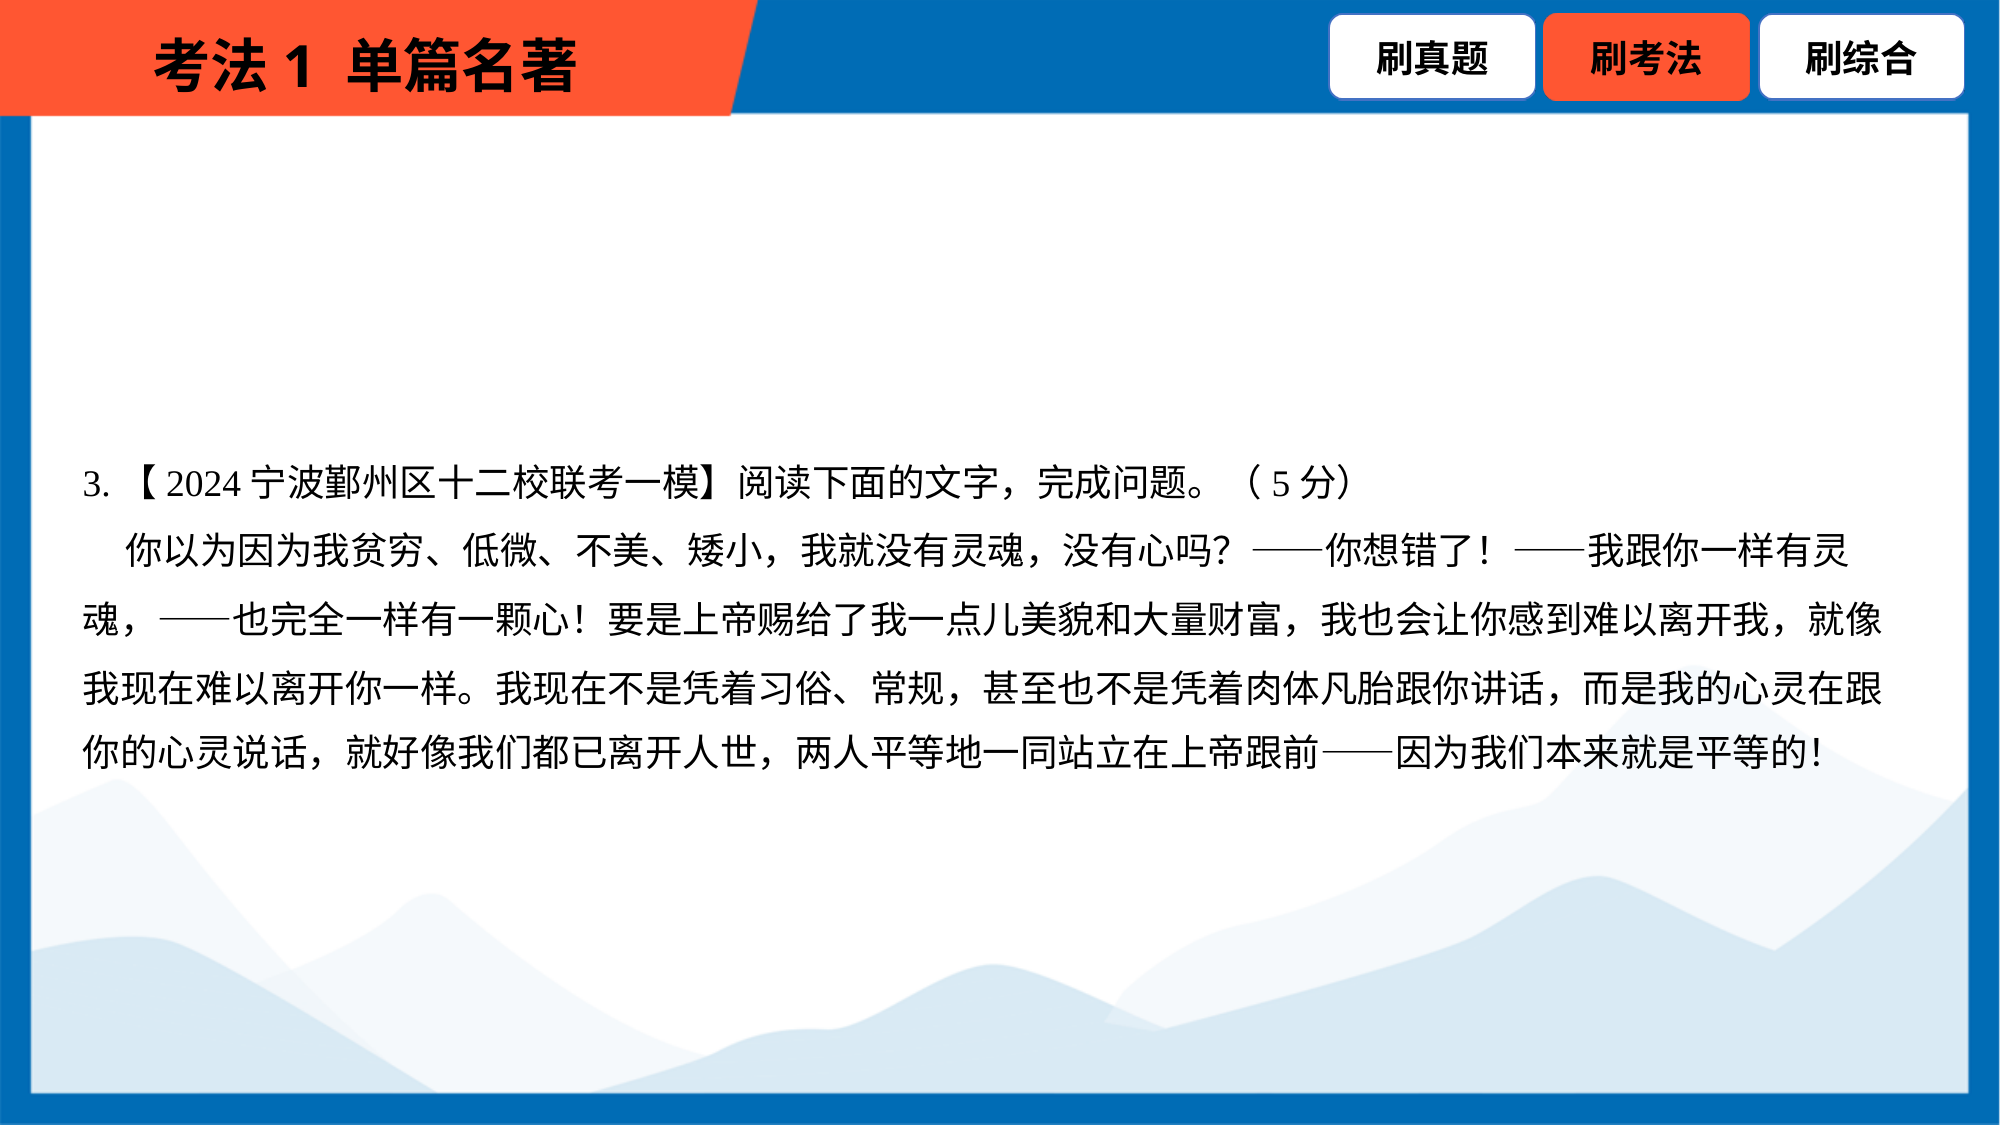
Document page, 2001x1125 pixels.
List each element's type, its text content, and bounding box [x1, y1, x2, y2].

text_box 3.【2024宁波鄞州区十二校联考一模】阅读下面的文字，完成问题。（5分） 你以为因为我贫穷、低微、不美、矮小，我就没有灵魂，没有心吗？——你想错了！——我跟你一样有灵 魂，——也完全一样有一颗心！要是上帝赐给了我一点儿美貌和大量财富，我也会让你感到难以离开我，就像 我现在难以离开你一样。我现在不是凭着习俗、常规，甚至也不是凭着肉体凡胎跟你讲话，而是我的心灵在跟 你的心灵说话，就好像我们都已离开人世，两人平等地一同站立在上帝跟前——因为我们本来就是平等的！ [82, 434, 1917, 768]
picture [0, 0, 2000, 1125]
